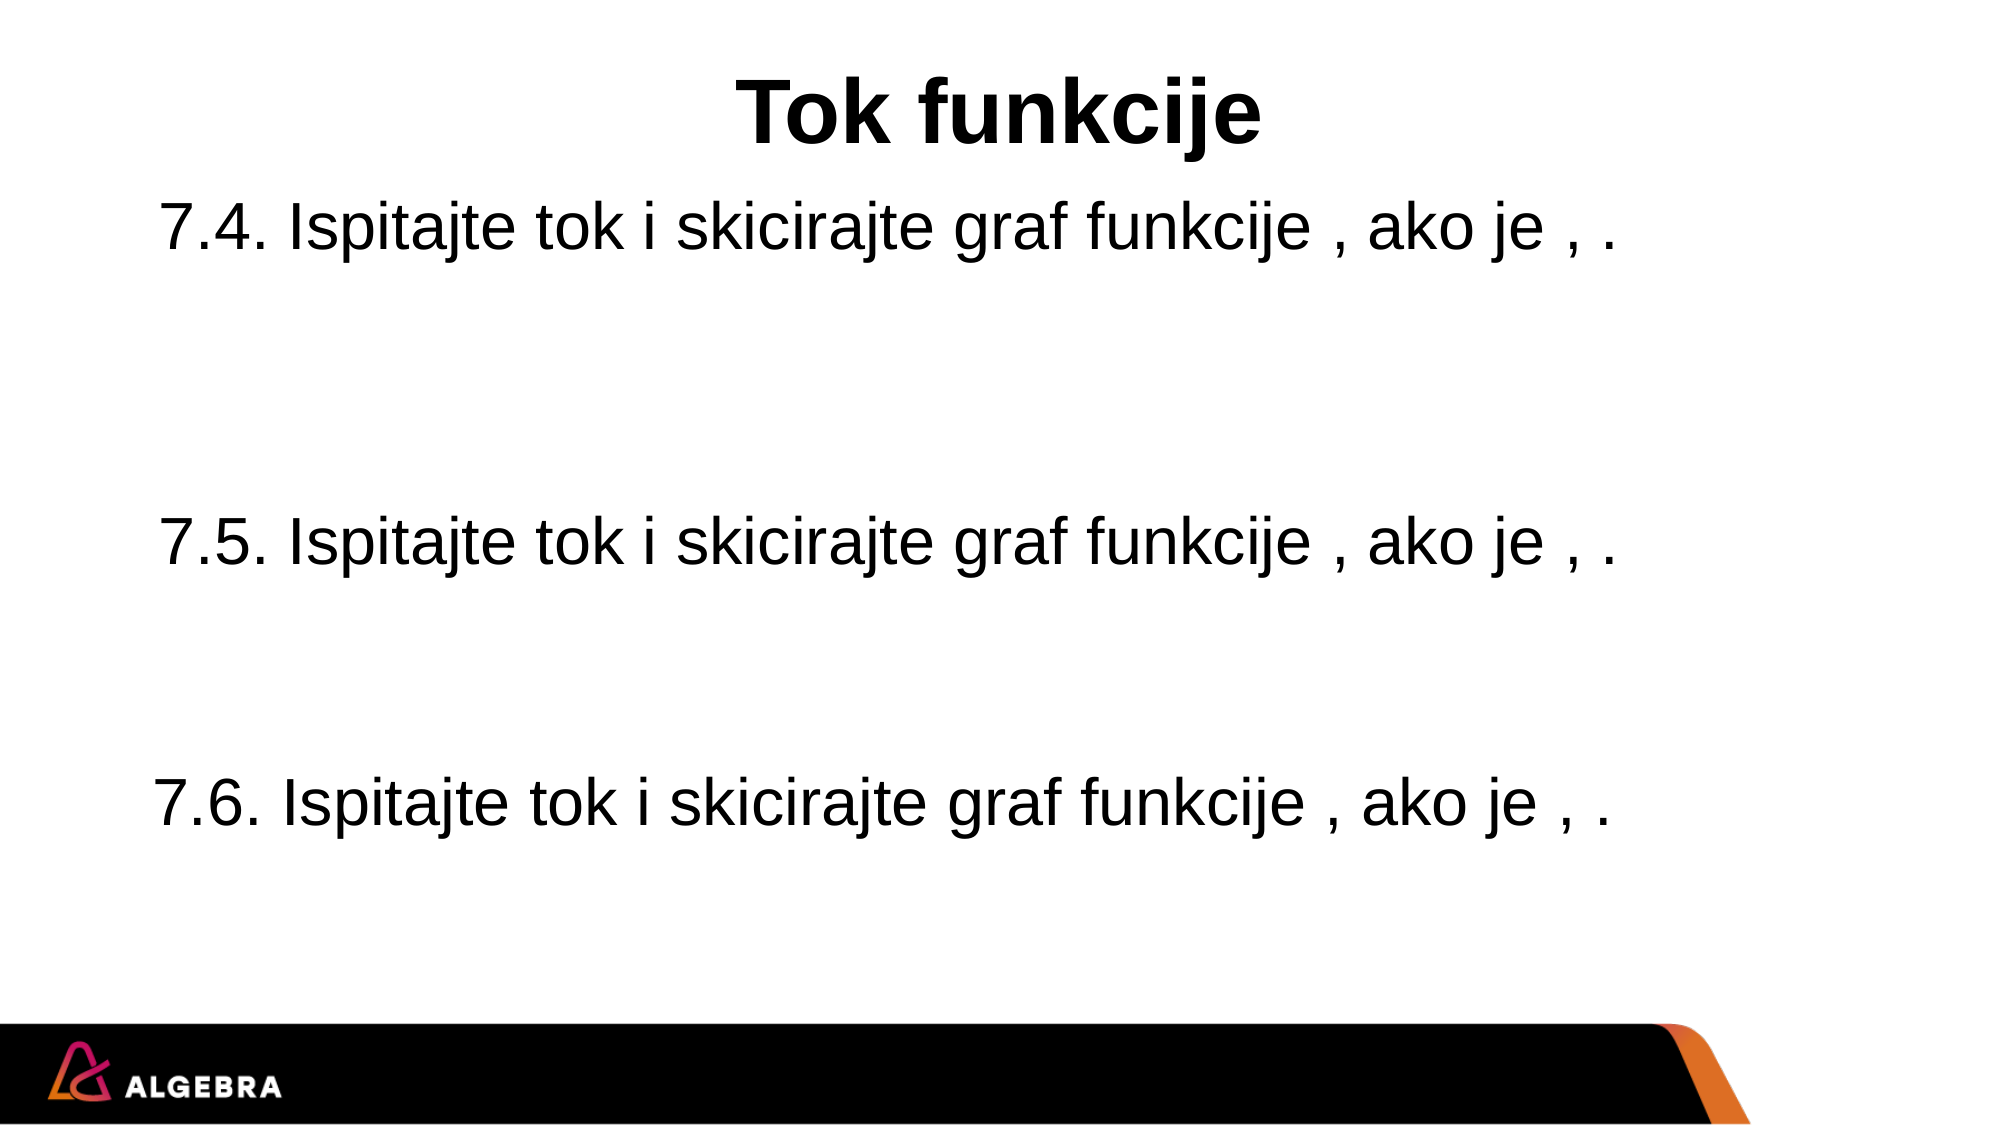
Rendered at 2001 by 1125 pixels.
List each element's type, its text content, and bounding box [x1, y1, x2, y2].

title Tok funkcije [137, 4, 1863, 223]
picture [0, 1023, 1958, 1125]
